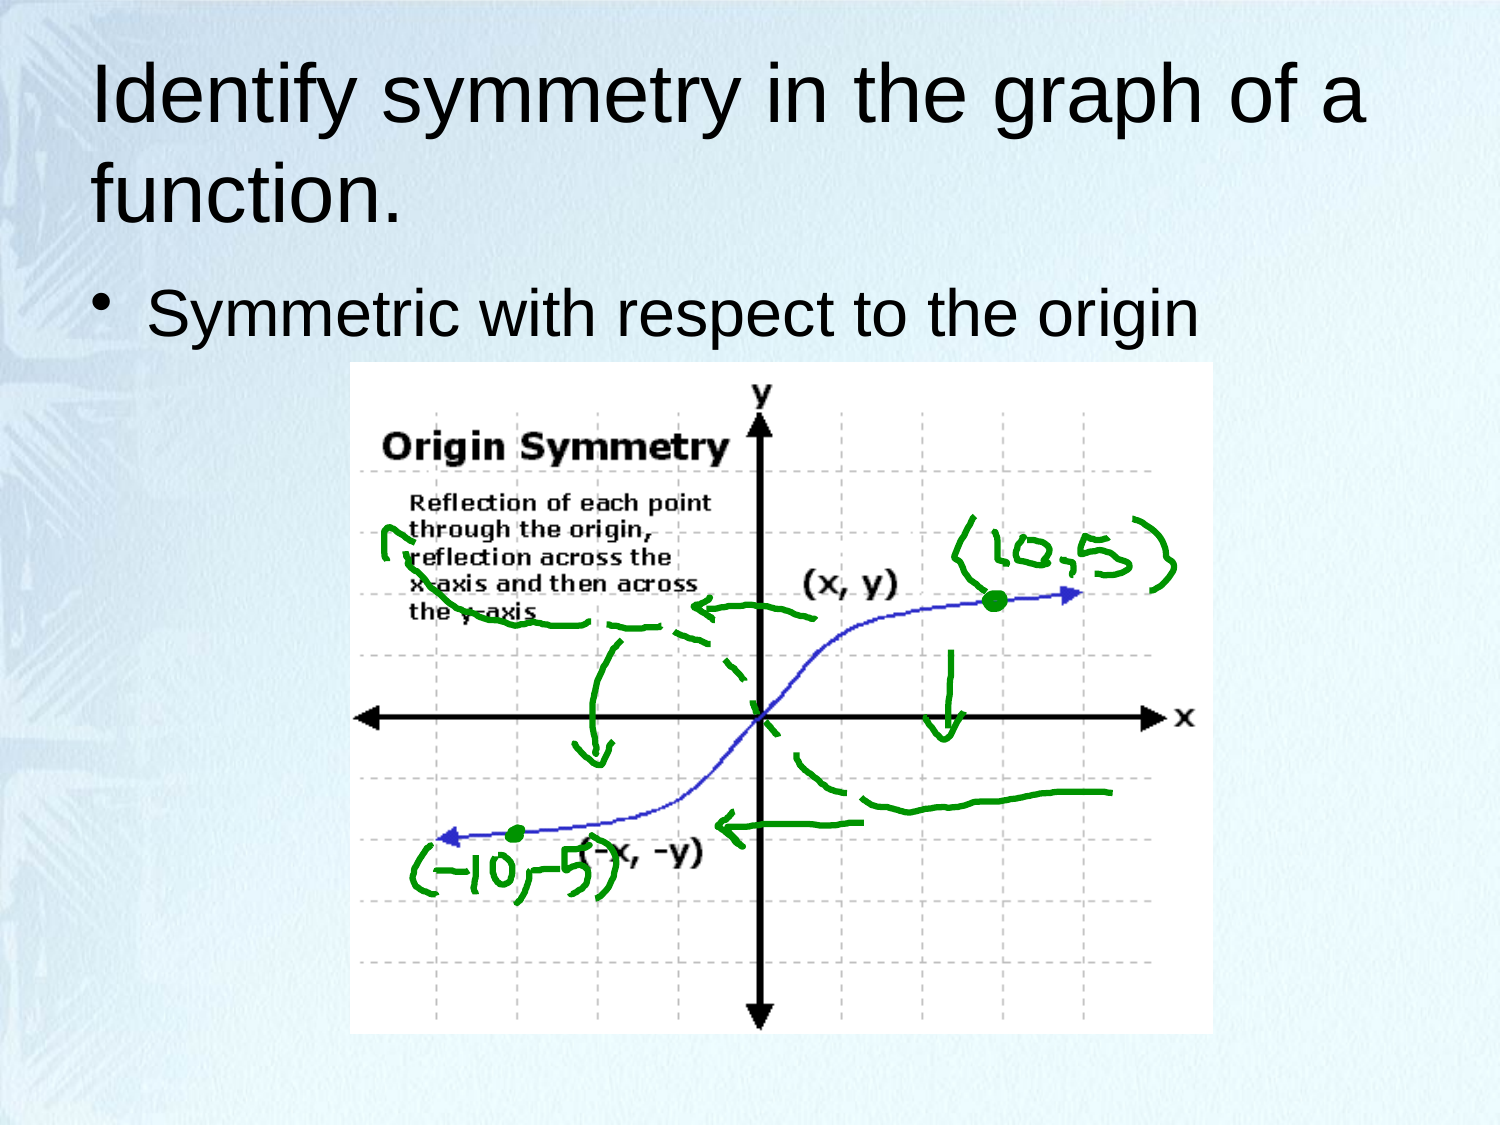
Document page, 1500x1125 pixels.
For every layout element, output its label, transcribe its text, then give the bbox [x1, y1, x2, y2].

title Identify symmetry in the graph of a function. [74, 44, 1426, 233]
list Symmetric with respect to the origin [74, 262, 1426, 1006]
picture [0, 0, 1500, 1125]
